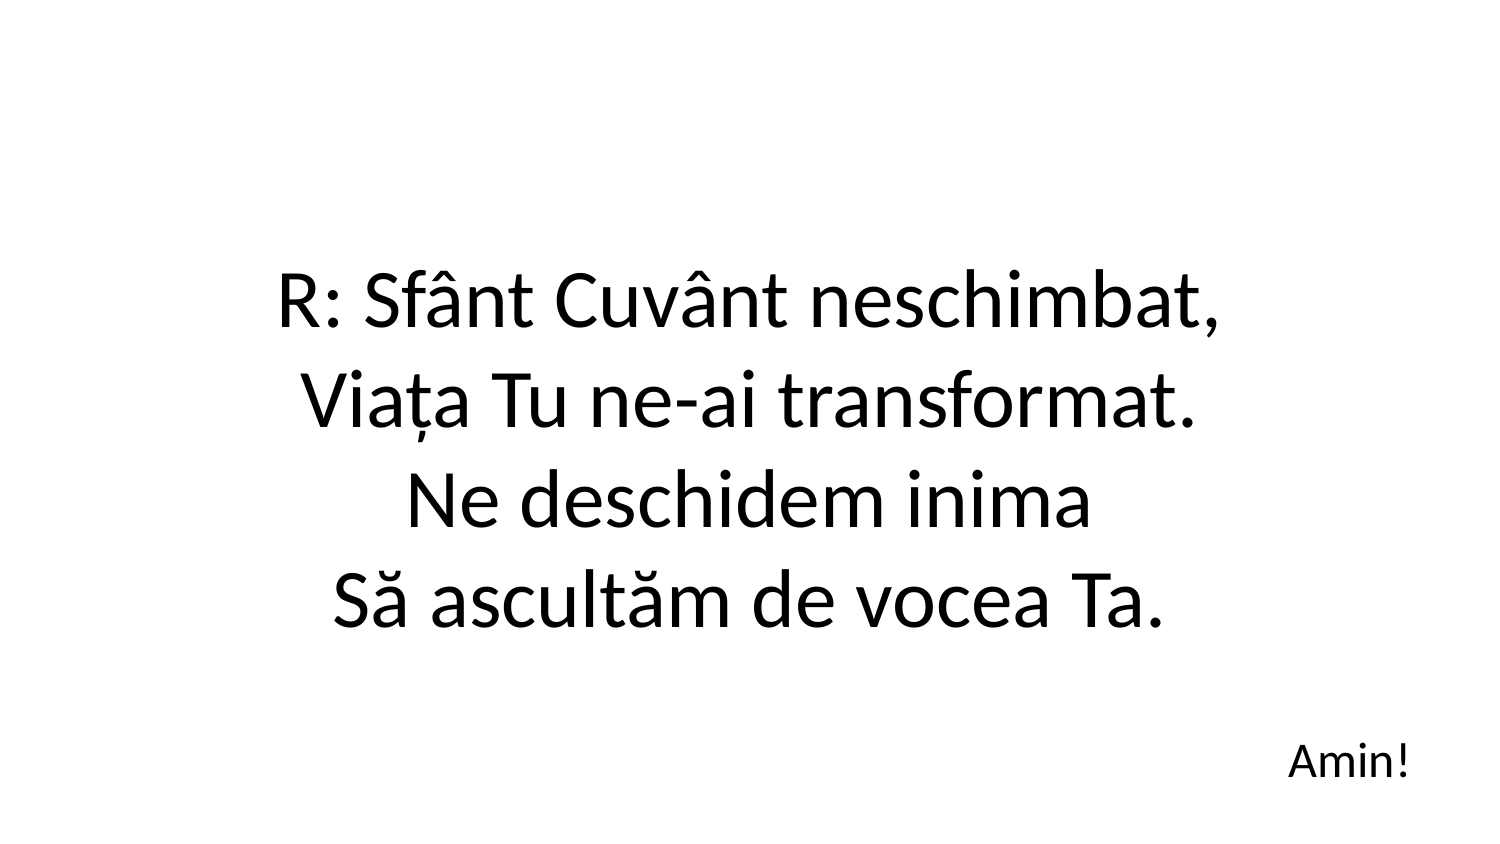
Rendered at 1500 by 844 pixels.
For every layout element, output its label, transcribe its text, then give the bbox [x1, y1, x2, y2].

text_box R: Sfânt Cuvânt neschimbat, Viața Tu ne-ai transformat. Ne deschidem inima Să ascultăm de vocea Ta. [261, 192, 1238, 652]
text_box Amin! [1273, 674, 1427, 795]
